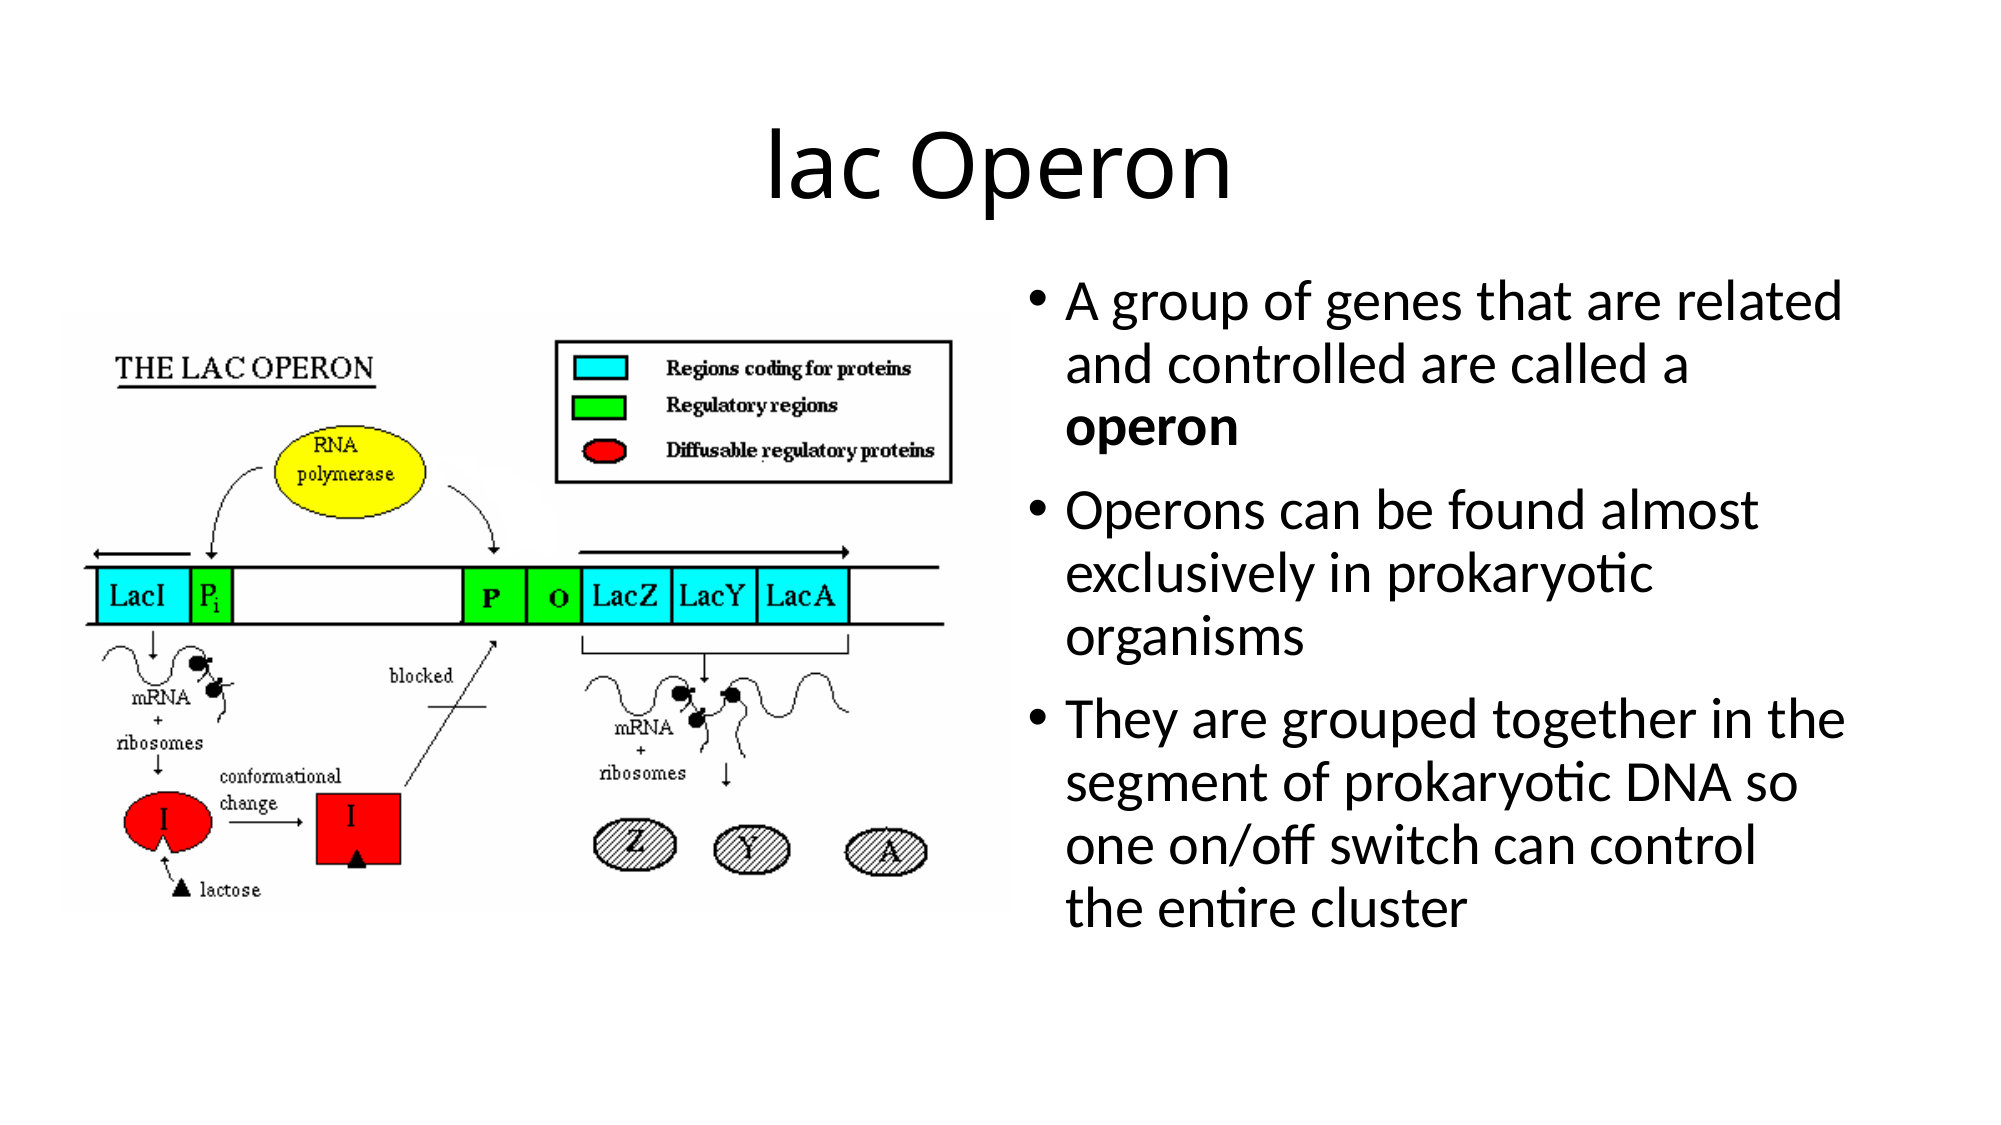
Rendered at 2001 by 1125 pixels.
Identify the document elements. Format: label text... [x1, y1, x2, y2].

list A group of genes that are related and controlled are called a operon Operons can be found almost exclusively in prokaryotic organisms They are grouped together in the segment of prokaryotic DNA so one on/off switch can control the entire cluster [1012, 262, 1863, 1056]
picture [59, 312, 1013, 912]
title lac Operon [137, 59, 1863, 278]
